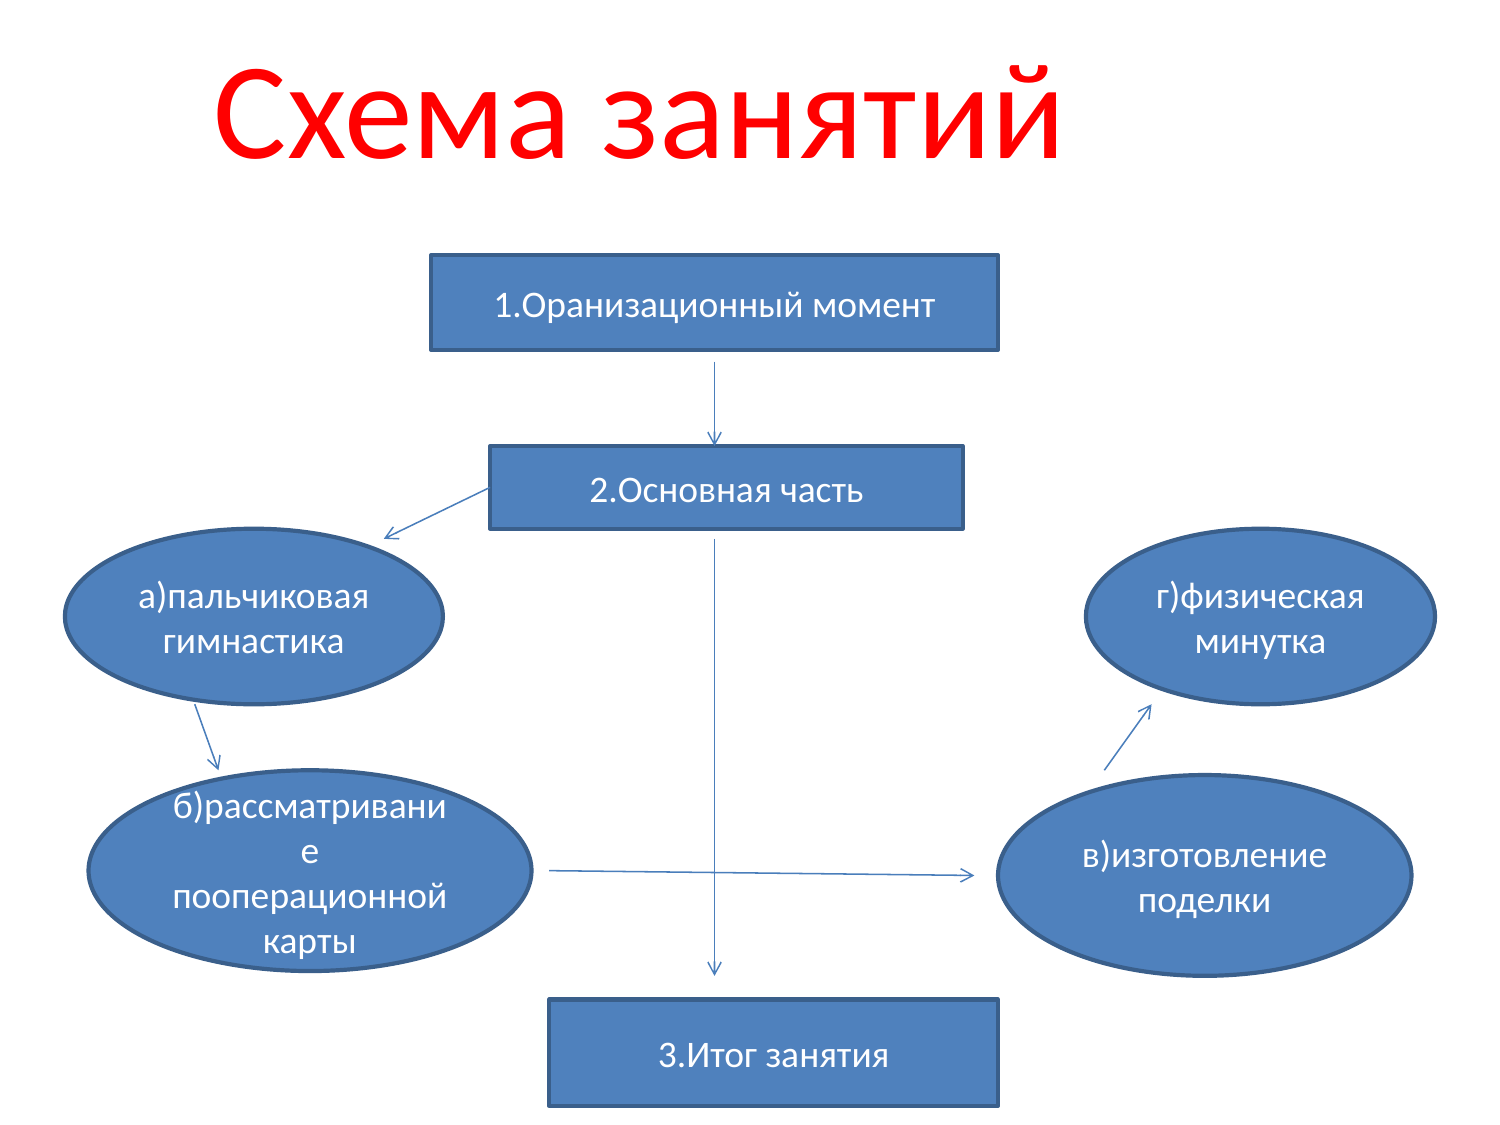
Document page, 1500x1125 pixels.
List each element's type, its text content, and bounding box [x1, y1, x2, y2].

text_box а)пальчиковая гимнастика [62, 526, 446, 707]
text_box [548, 870, 975, 876]
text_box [383, 487, 491, 540]
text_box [1104, 703, 1152, 771]
text_box б)рассматривание пооперационной карты [86, 768, 534, 974]
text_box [194, 703, 219, 771]
text_box г)физическая минутка [1083, 526, 1438, 707]
text_box 1.Оранизационный момент [429, 253, 1000, 352]
text_box в)изготовление поделки [995, 772, 1414, 978]
text_box 2.Основная часть [488, 444, 965, 531]
text_box Схема занятий [199, 13, 1082, 193]
text_box 3.Итог занятия [547, 997, 1000, 1108]
